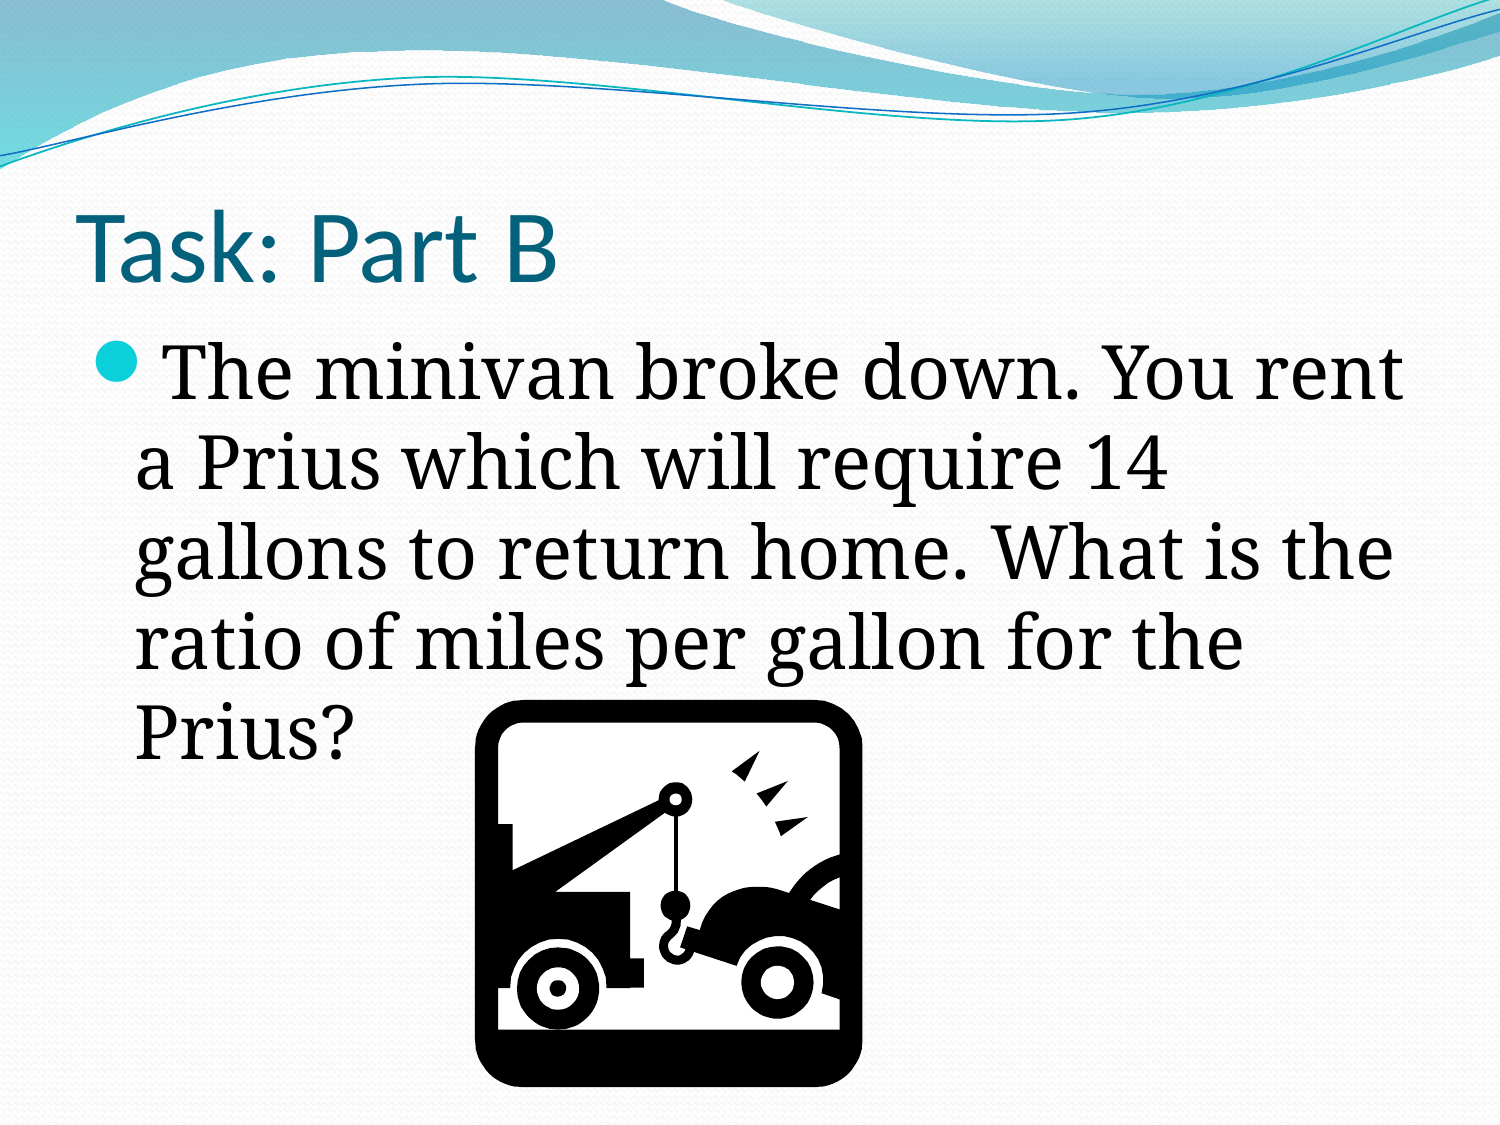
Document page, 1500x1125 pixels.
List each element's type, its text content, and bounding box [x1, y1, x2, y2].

list The minivan broke down. You rent a Prius which will require 14 gallons to return home. What is the ratio of miles per gallon for the Prius? [75, 317, 1425, 1038]
picture [474, 699, 863, 1088]
title Task: Part B [75, 115, 1425, 303]
